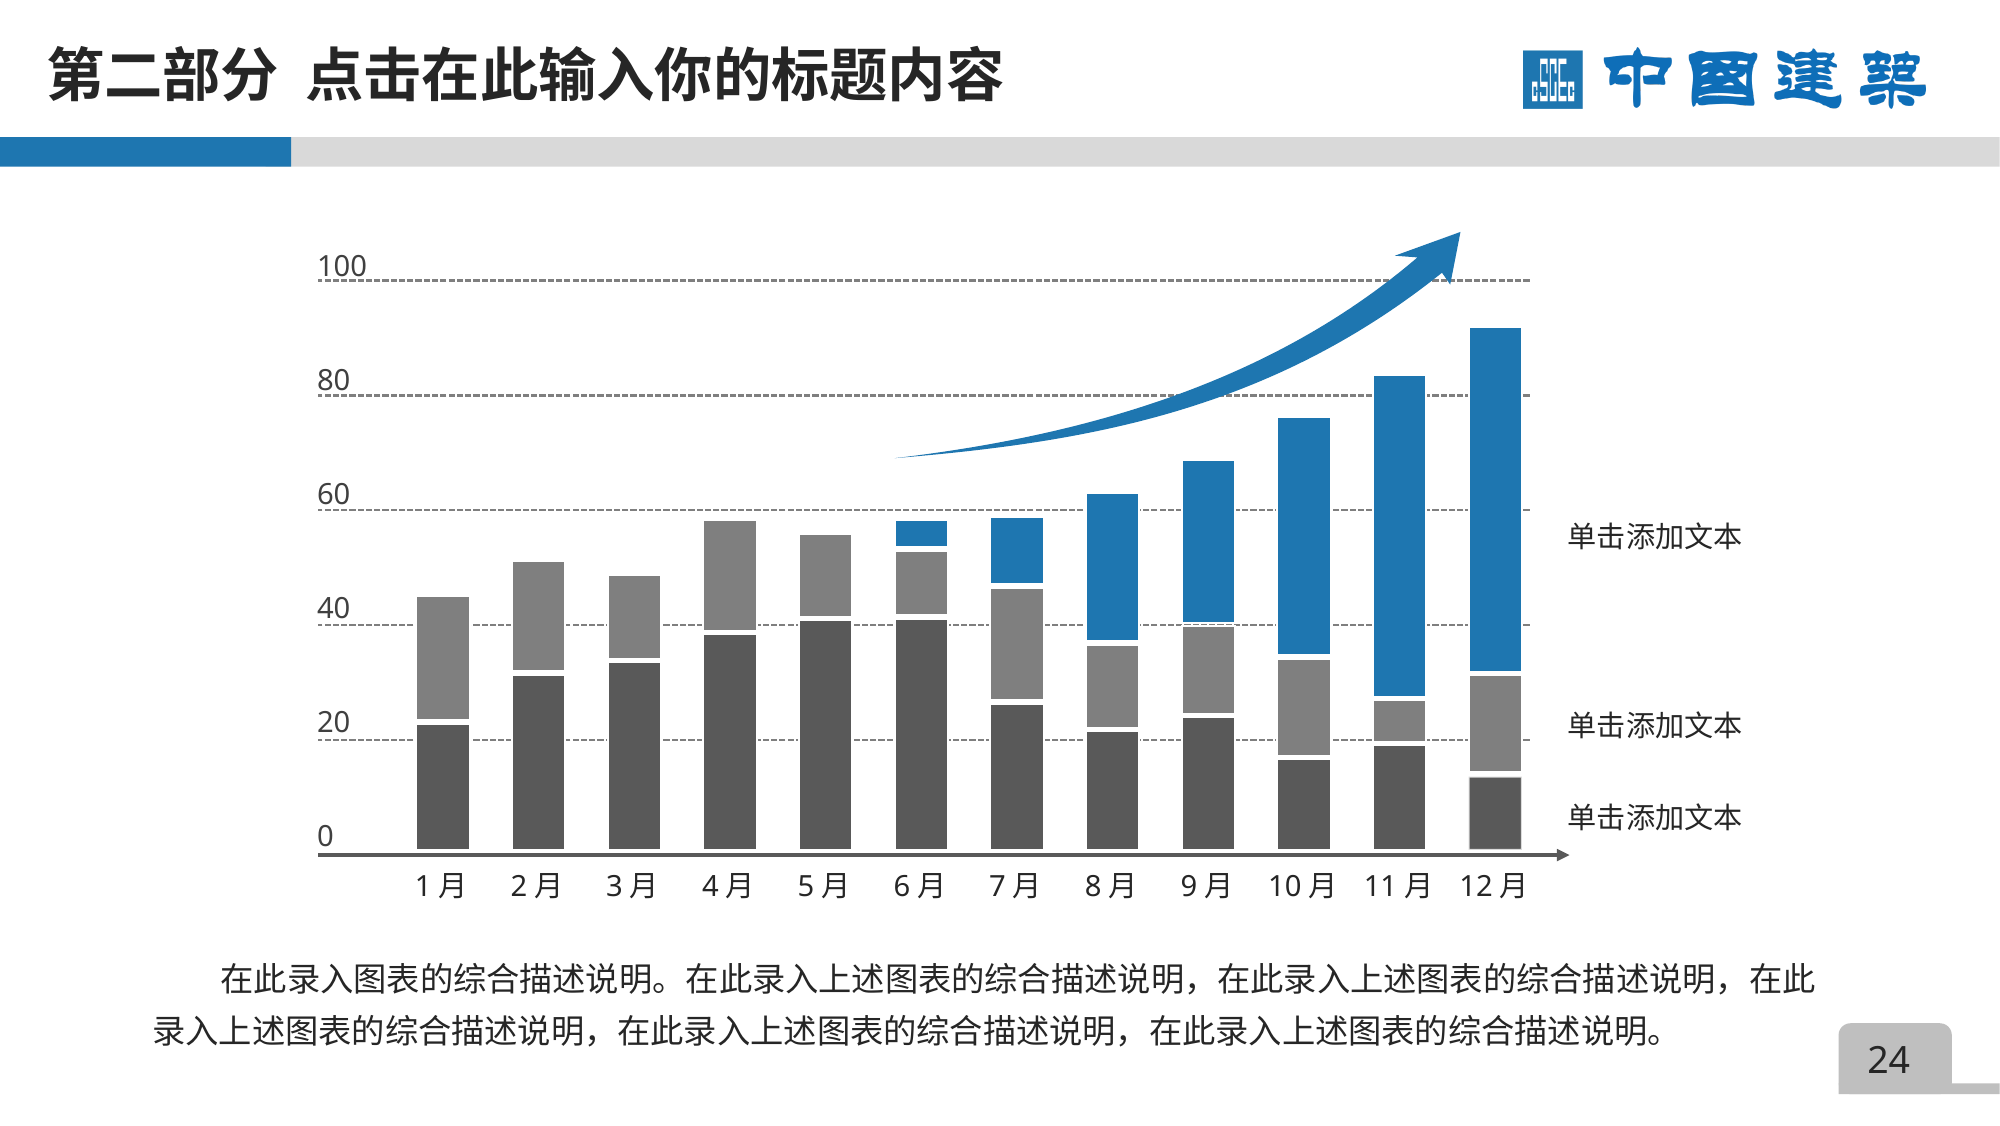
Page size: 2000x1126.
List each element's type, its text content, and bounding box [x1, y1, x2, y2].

text_box 第二部分 点击在此输入你的标题内容 [31, 31, 1083, 116]
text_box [302, 239, 1570, 911]
text_box 单击添加文本 [1574, 511, 1886, 562]
text_box 在此录入图表的综合描述说明。在此录入上述图表的综合描述说明，在此录入上述图表的综合描述说明，在此录入上述图表的综合描述说明，在此录入上述图表的综合描述说明，在此录入上述图表的综合描述说明。 [137, 938, 1863, 1058]
text_box 单击添加文本 [1574, 700, 1886, 751]
picture [1523, 47, 1926, 109]
text_box 单击添加文本 [1574, 792, 1886, 842]
text_box [1443, 231, 1461, 238]
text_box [416, 326, 1523, 851]
